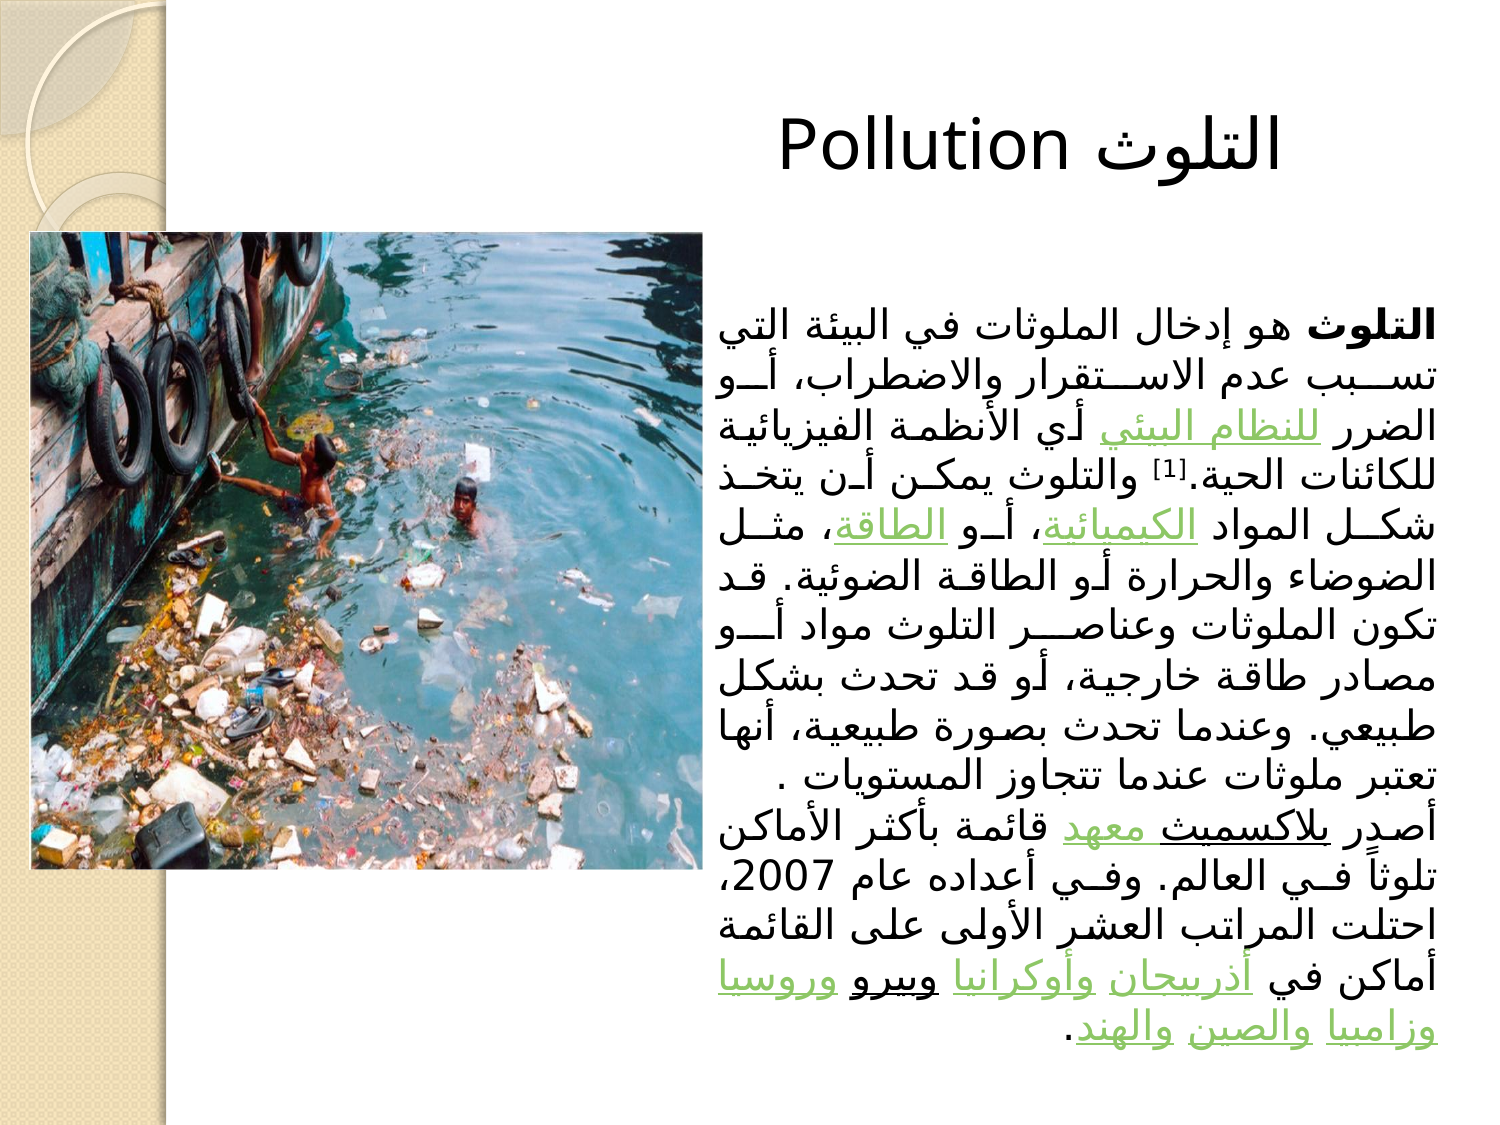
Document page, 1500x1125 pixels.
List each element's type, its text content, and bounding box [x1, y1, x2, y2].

title التلوث Pollution [761, 90, 1348, 278]
picture [29, 231, 703, 870]
text_box التلوث هو إدخال الملوثات في البيئة التي تسبب عدم الاستقرار والاضطراب، أو الضرر للنظام البيئي أي الأنظمة الفيزيائية للكائنات الحية.[1] والتلوث يمكن أن يتخذ شكل المواد الكيميائية، أو الطاقة، مثل الضوضاء والحرارة أو الطاقة الضوئية. قد تكون الملوثات وعناصر التلوث مواد أو مصادر طاقة خارجية، أو قد تحدث بشكل طبيعي. وعندما تحدث بصورة طبيعية، أنها تعتبر ملوثات عندما تتجاوز المستويات . أصدر معهد بلاكسميث قائمة بأكثر الأماكن تلوثاً في العالم. وفي أعداده عام 2007، احتلت المراتب العشر الأولى على القائمة أماكن في أذربيجان وأوكرانيا وبيرو وروسيا وزامبيا والصين والهند. [702, 290, 1453, 1056]
